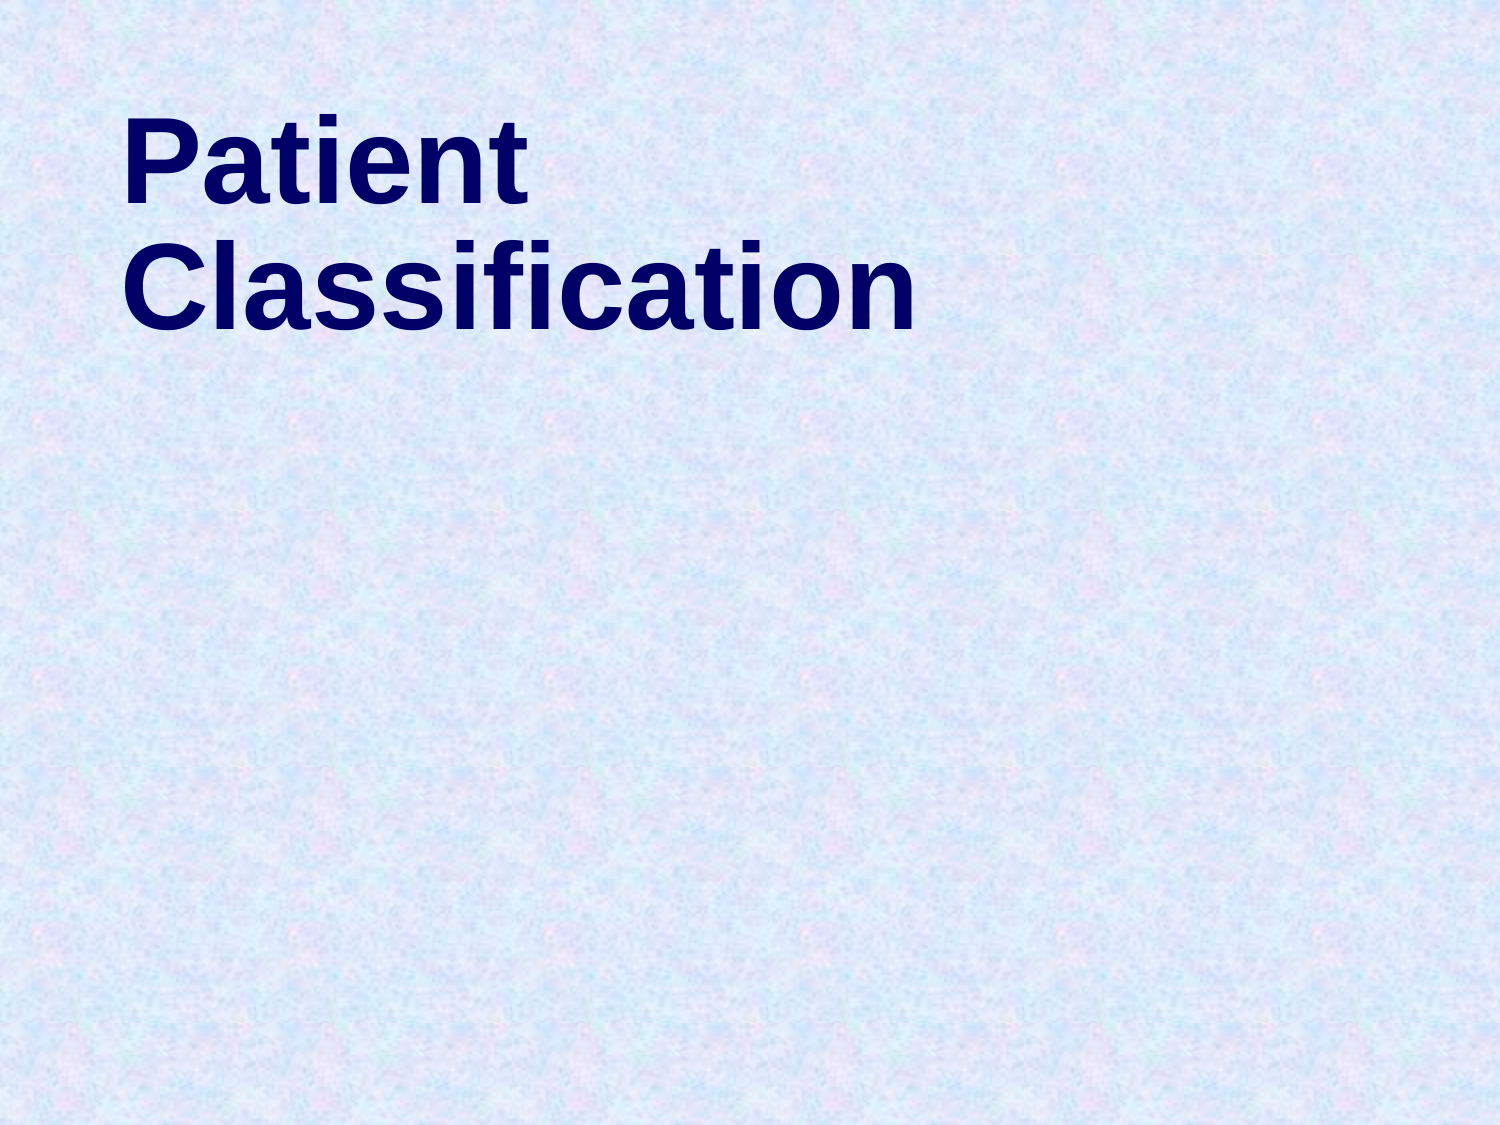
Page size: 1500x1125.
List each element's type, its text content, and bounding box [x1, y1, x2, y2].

title Patient Classification [105, 135, 1381, 323]
